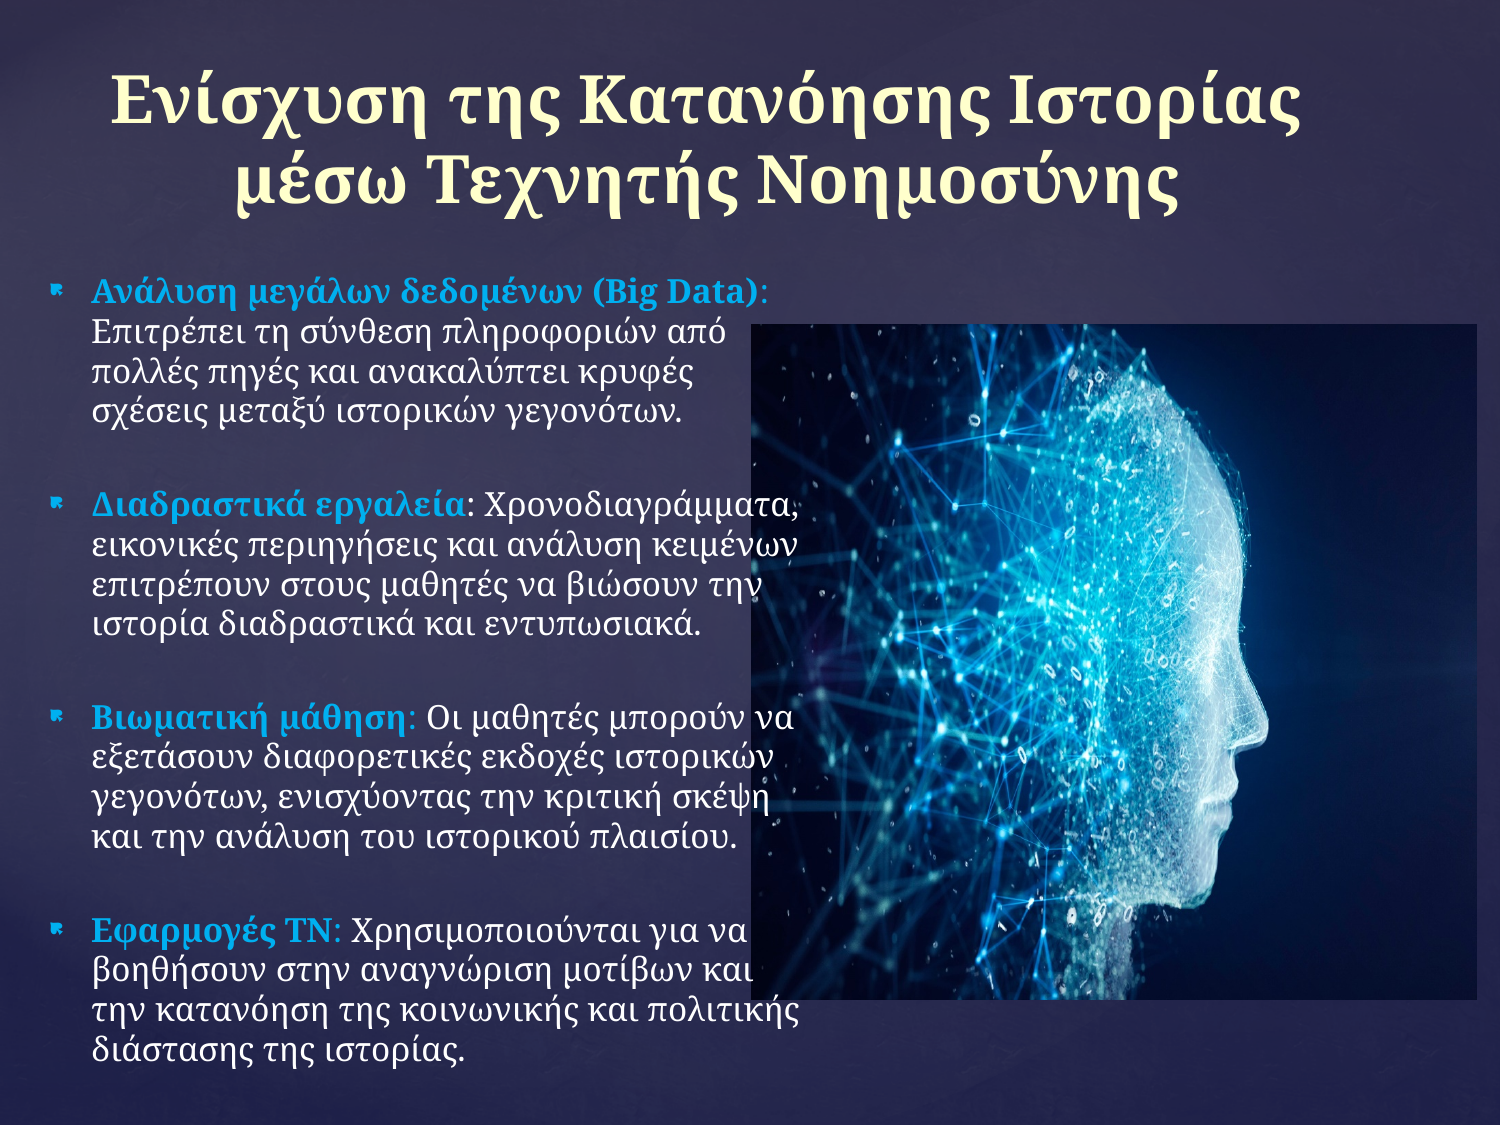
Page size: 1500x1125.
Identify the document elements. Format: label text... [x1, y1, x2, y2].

picture [751, 324, 1478, 1001]
text_box Ανάλυση μεγάλων δεδομένων (Big Data): Επιτρέπει τη σύνθεση πληροφοριών από πολλές πηγές και ανακαλύπτει κρυφές σχέσεις μεταξύ ιστορικών γεγονότων. Διαδραστικά εργαλεία: Χρονοδιαγράμματα, εικονικές περιηγήσεις και ανάλυση κειμένων επιτρέπουν στους μαθητές να βιώσουν την ιστορία διαδραστικά και εντυπωσιακά. Βιωματική μάθηση: Οι μαθητές μπορούν να εξετάσουν διαφορετικές εκδοχές ιστορικών γεγονότων, ενισχύοντας την κριτική σκέψη και την ανάλυση του ιστορικού πλαισίου. Εφαρμογές ΤΝ: Χρησιμοποιούνται για να βοηθήσουν στην αναγνώριση μοτίβων και την κατανόηση της κοινωνικής και πολιτικής διάστασης της ιστορίας. [31, 262, 817, 900]
text_box Ενίσχυση της Κατανόησης Ιστορίας μέσω Τεχνητής Νοημοσύνης [87, 49, 1325, 225]
